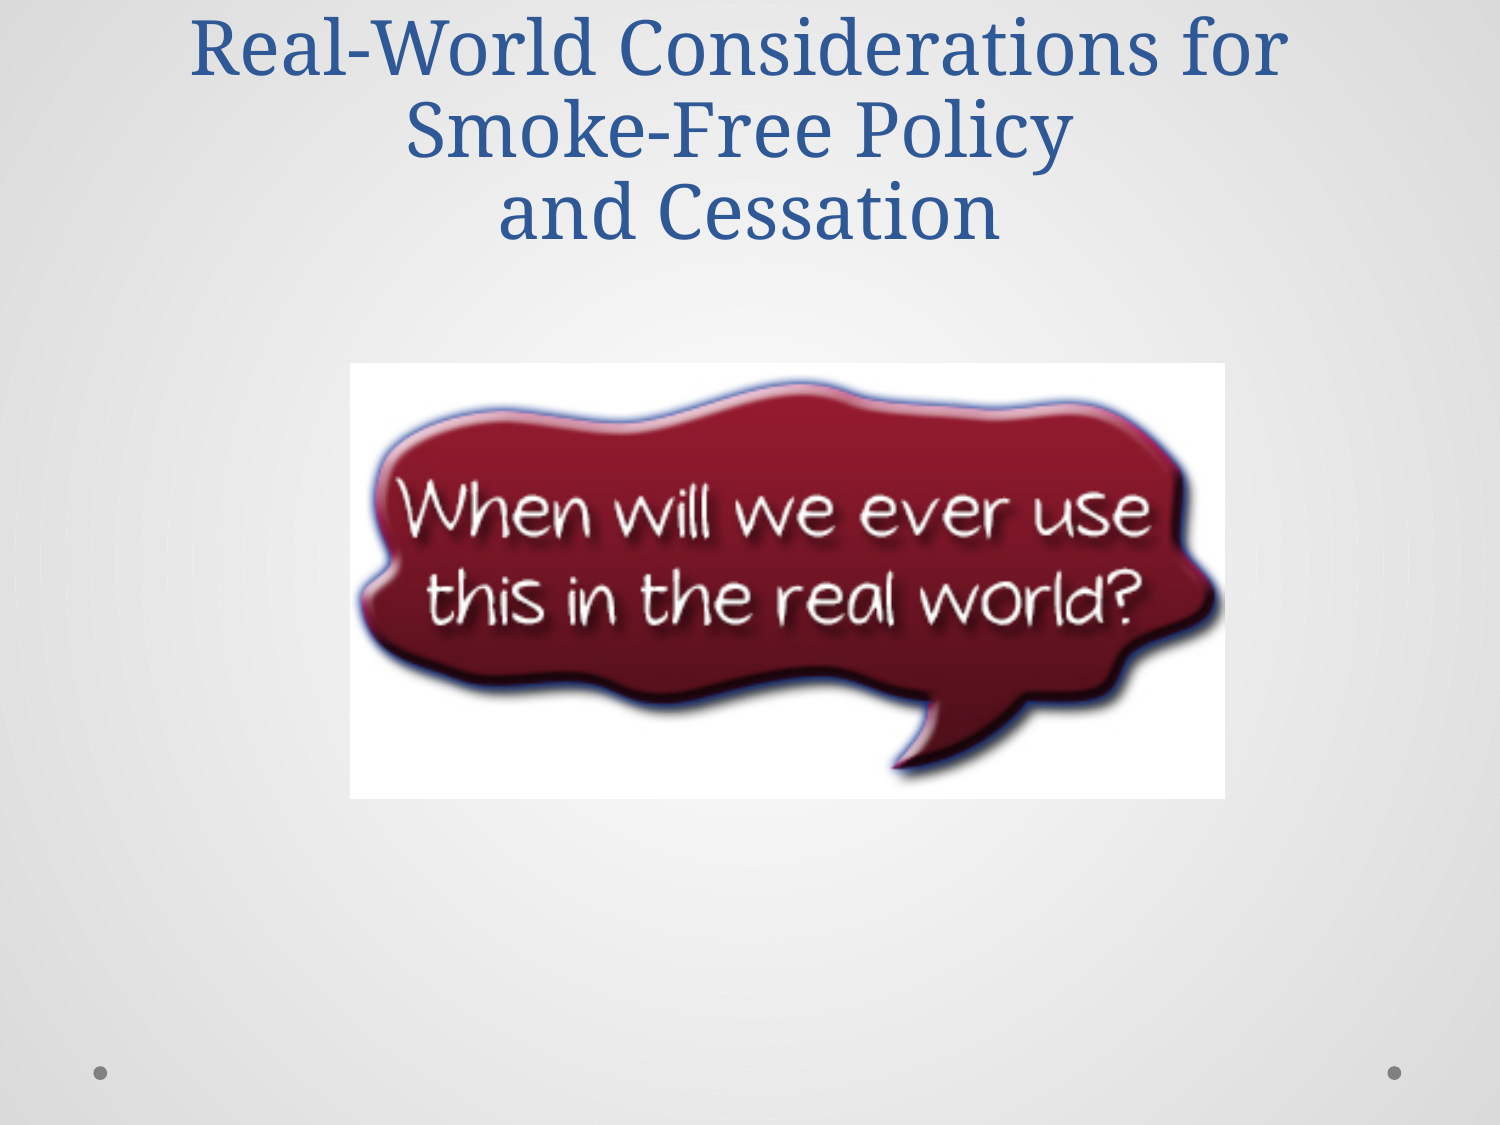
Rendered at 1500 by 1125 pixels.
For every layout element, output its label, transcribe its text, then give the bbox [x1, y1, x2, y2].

picture [349, 363, 1226, 799]
title Real-World Considerations for Smoke-Free Policy and Cessation [75, 0, 1425, 263]
